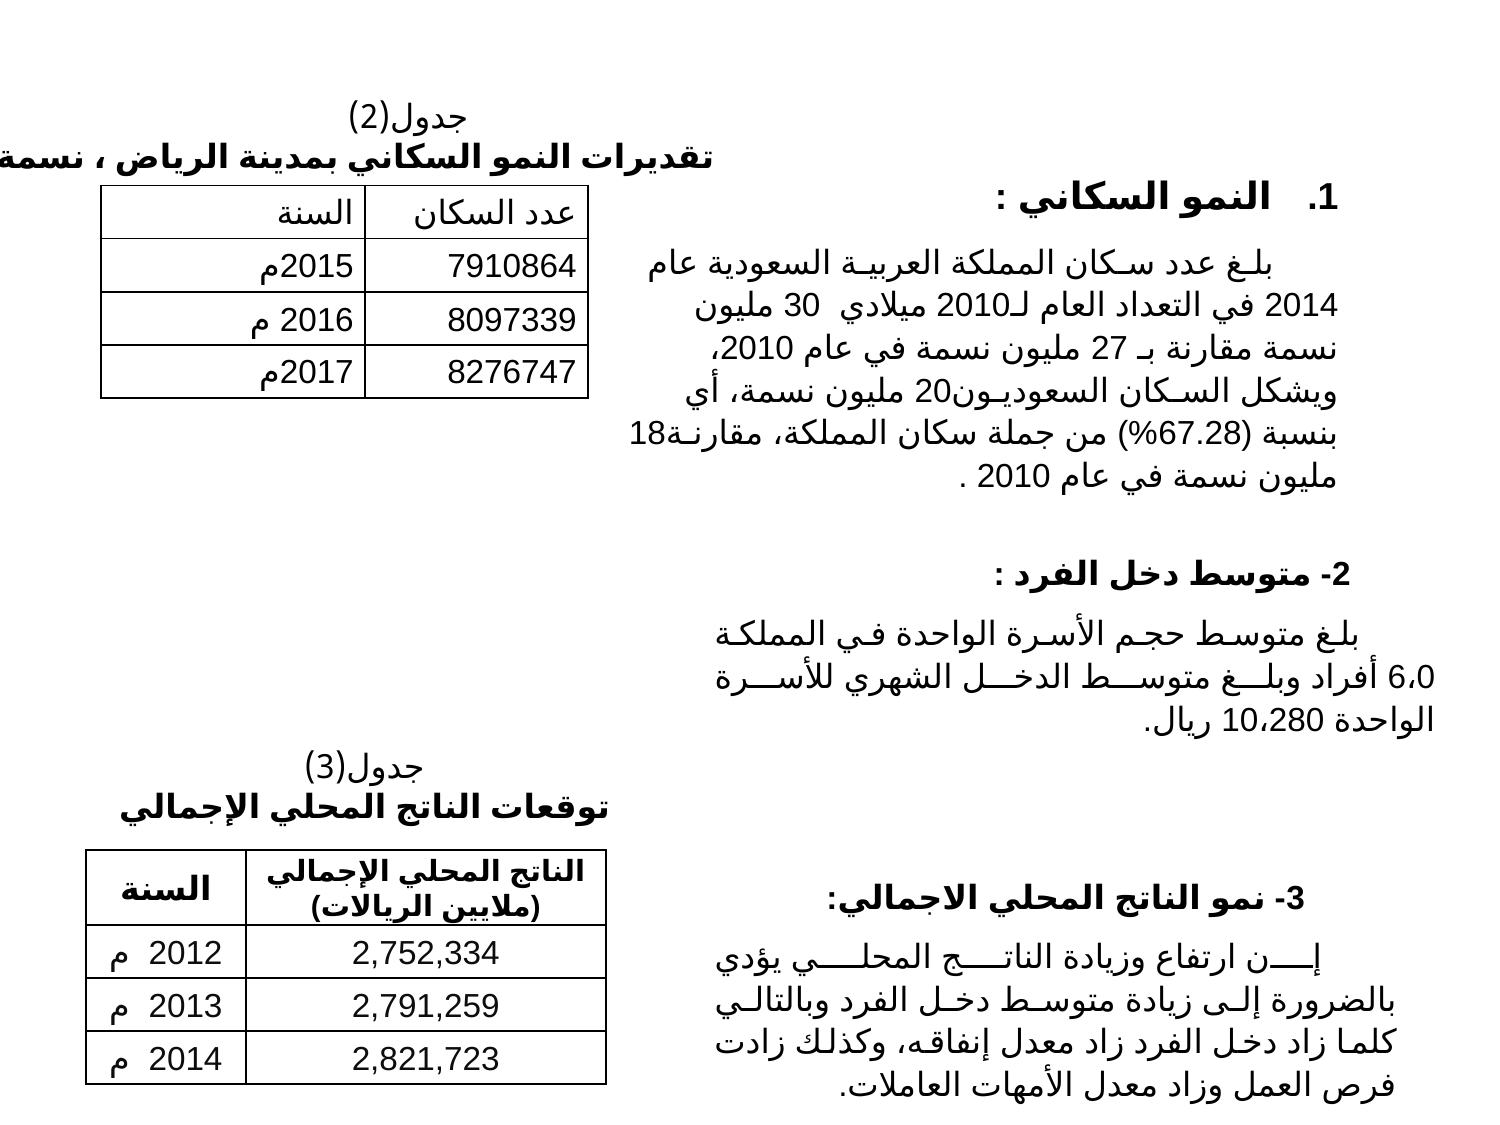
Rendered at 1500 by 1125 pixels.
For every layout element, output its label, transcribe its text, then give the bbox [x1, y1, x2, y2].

table_header عدد السكان [366, 186, 587, 238]
table_cell 2014 م [87, 1032, 245, 1083]
table_cell 8276747 [366, 346, 587, 397]
text_box جدول(3) توقعات الناتج المحلي الإجمالي [95, 738, 634, 833]
table_header السنة [102, 186, 364, 238]
table_cell 2,791,259 [247, 979, 605, 1030]
table_cell 2,752,334 [247, 926, 605, 977]
table_cell 2,821,723 [247, 1032, 605, 1083]
table_header السنة [87, 851, 245, 924]
table_cell 2017م [102, 346, 364, 397]
table_cell 2012 م [87, 926, 245, 977]
text_box النمو السكاني : بلـغ عدد سـكان المملكة العربيـة السعودية عام 2014 في التعداد العام لـ2010 ميلادي 30 مليون نسمة مقارنة بـ 27 مليون نسمة في عام 2010، ويشكل السـكان السعوديـون20 مليون نسمة، أي بنسبة (67.28%) من جملة سكان المملكة، مقارنـة18 مليون نسمة في عام 2010 . [603, 118, 1354, 502]
table_cell 7910864 [366, 239, 587, 291]
text_box 2- متوسط دخل الفرد : بلغ متوسط حجم الأسرة الواحدة في المملكة 6،0 أفراد وبلغ متوسط الدخل الشهري للأسرة الواحدة 10،280 ريال. 3- نمو الناتج المحلي الاجمالي: إن ارتفاع وزيادة الناتج المحلي يؤدي بالضرورة إلى زيادة متوسط دخل الفرد وبالتالي كلما زاد دخل الفرد زاد معدل إنفاقه، وكذلك زادت فرص العمل وزاد معدل الأمهات العاملات. [699, 537, 1450, 1111]
text_box جدول(2) تقديرات النمو السكاني بمدينة الرياض ، نسمة [0, 87, 835, 183]
table_cell 2016 م [102, 293, 364, 344]
table_header الناتج المحلي الإجمالي (ملايين الريالات) [247, 851, 605, 924]
table_cell 2015م [102, 239, 364, 291]
table_cell 2013 م [87, 979, 245, 1030]
table_cell 8097339 [366, 293, 587, 344]
